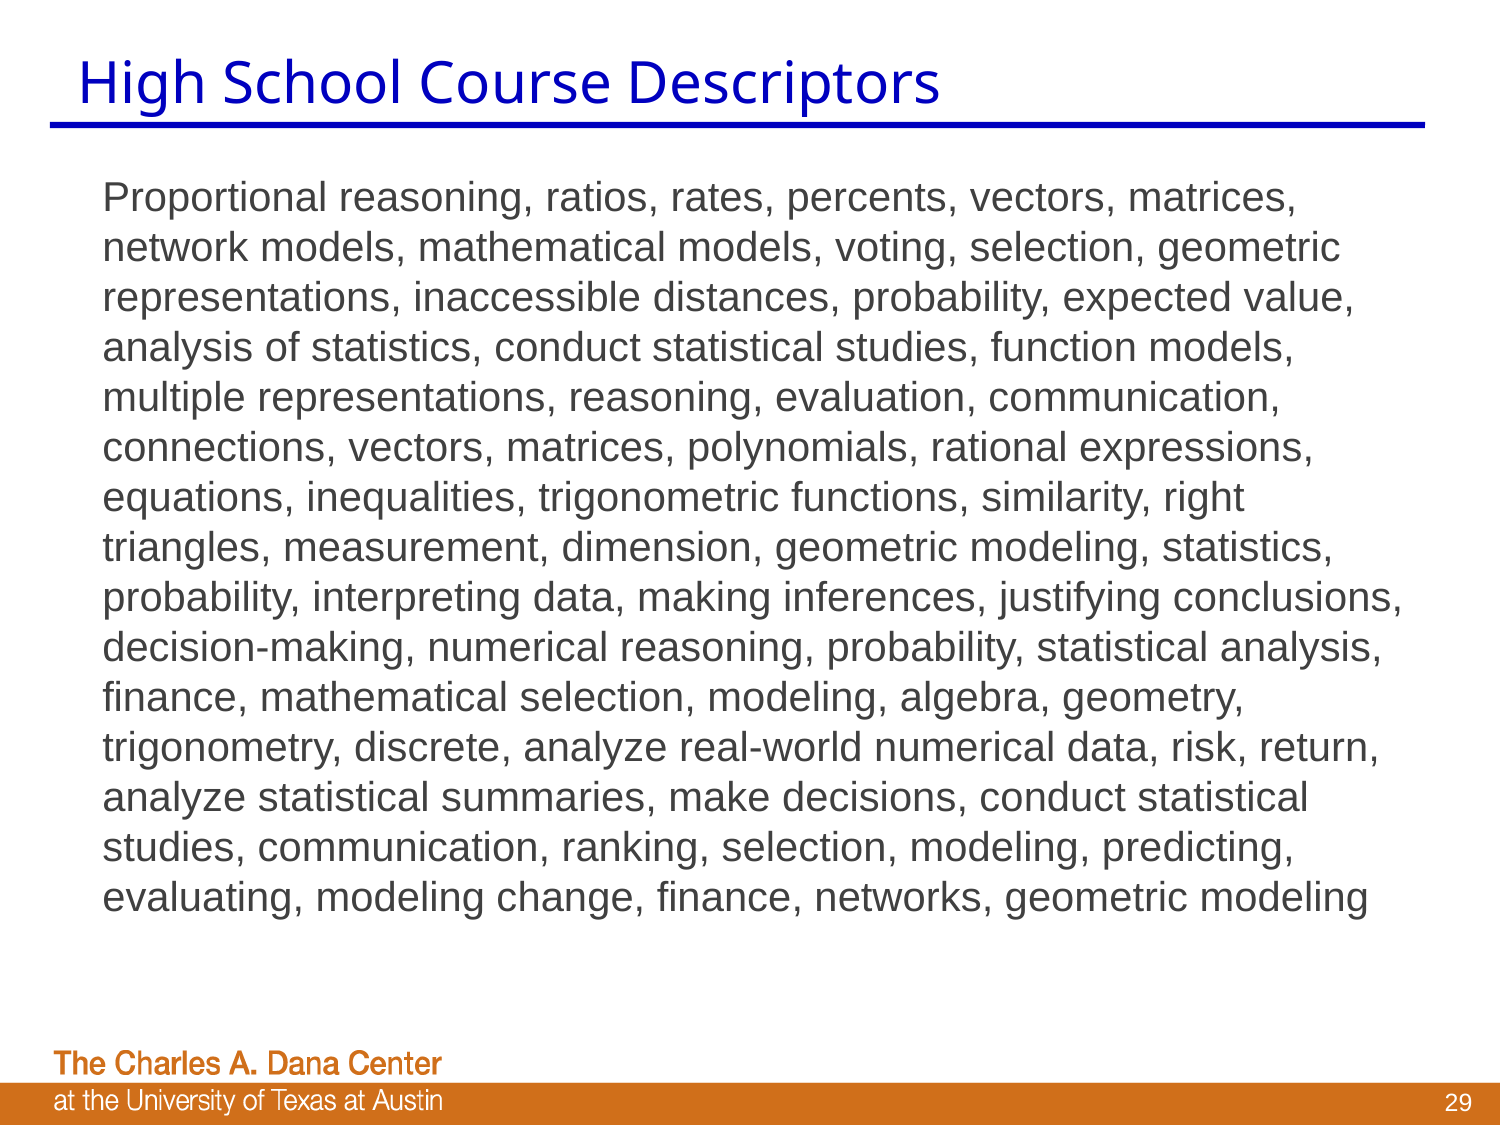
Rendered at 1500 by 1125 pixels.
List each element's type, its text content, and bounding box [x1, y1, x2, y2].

slide_number 29 [1412, 1078, 1488, 1117]
text_box High School Course Descriptors [62, 37, 1316, 123]
text_box Proportional reasoning, ratios, rates, percents, vectors, matrices, network models, mathematical models, voting, selection, geometric representations, inaccessible distances, probability, expected value, analysis of statistics, conduct statistical studies, function models, multiple representations, reasoning, evaluation, communication, connections, vectors, matrices, polynomials, rational expressions, equations, inequalities, trigonometric functions, similarity, right triangles, measurement, dimension, geometric modeling, statistics, probability, interpreting data, making inferences, justifying conclusions, decision-making, numerical reasoning, probability, statistical analysis, finance, mathematical selection, modeling, algebra, geometry, trigonometry, discrete, analyze real-world numerical data, risk, return, analyze statistical summaries, make decisions, conduct statistical studies, communication, ranking, selection, modeling, predicting, evaluating, modeling change, finance, networks, geometric modeling [87, 162, 1425, 928]
picture [0, 1050, 1500, 1125]
